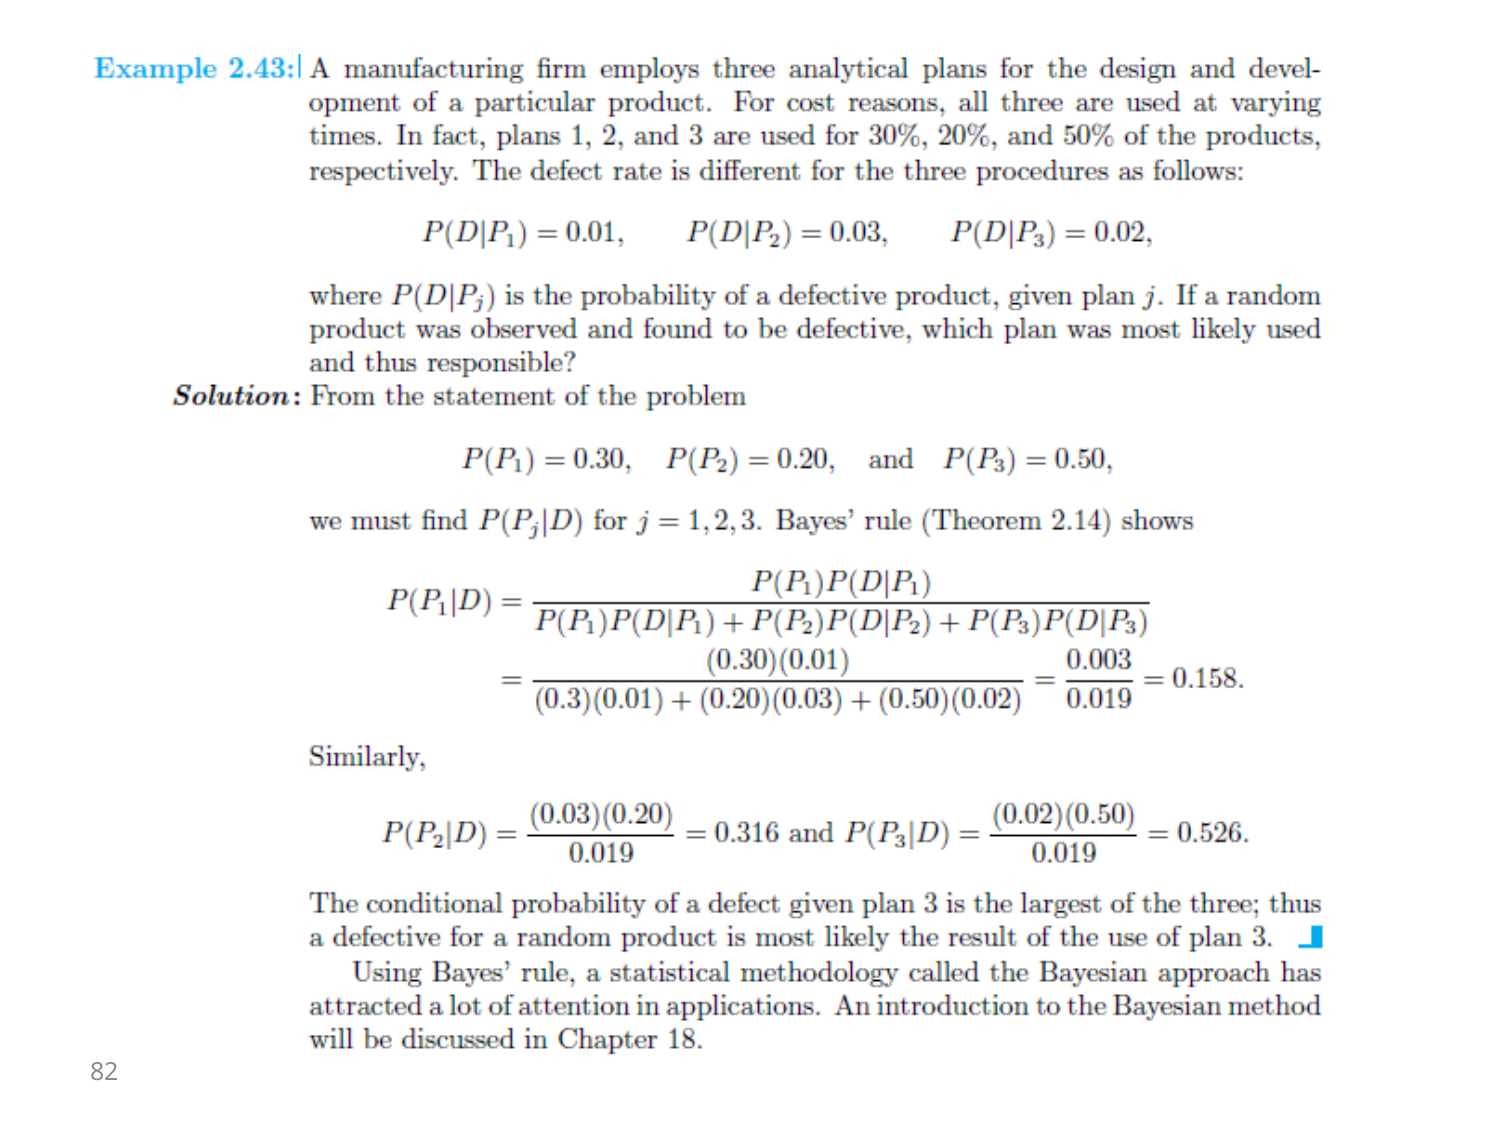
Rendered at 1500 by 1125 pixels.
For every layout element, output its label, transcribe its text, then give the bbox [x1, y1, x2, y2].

picture [76, 54, 1389, 1060]
slide_number 82 [75, 1066, 425, 1103]
